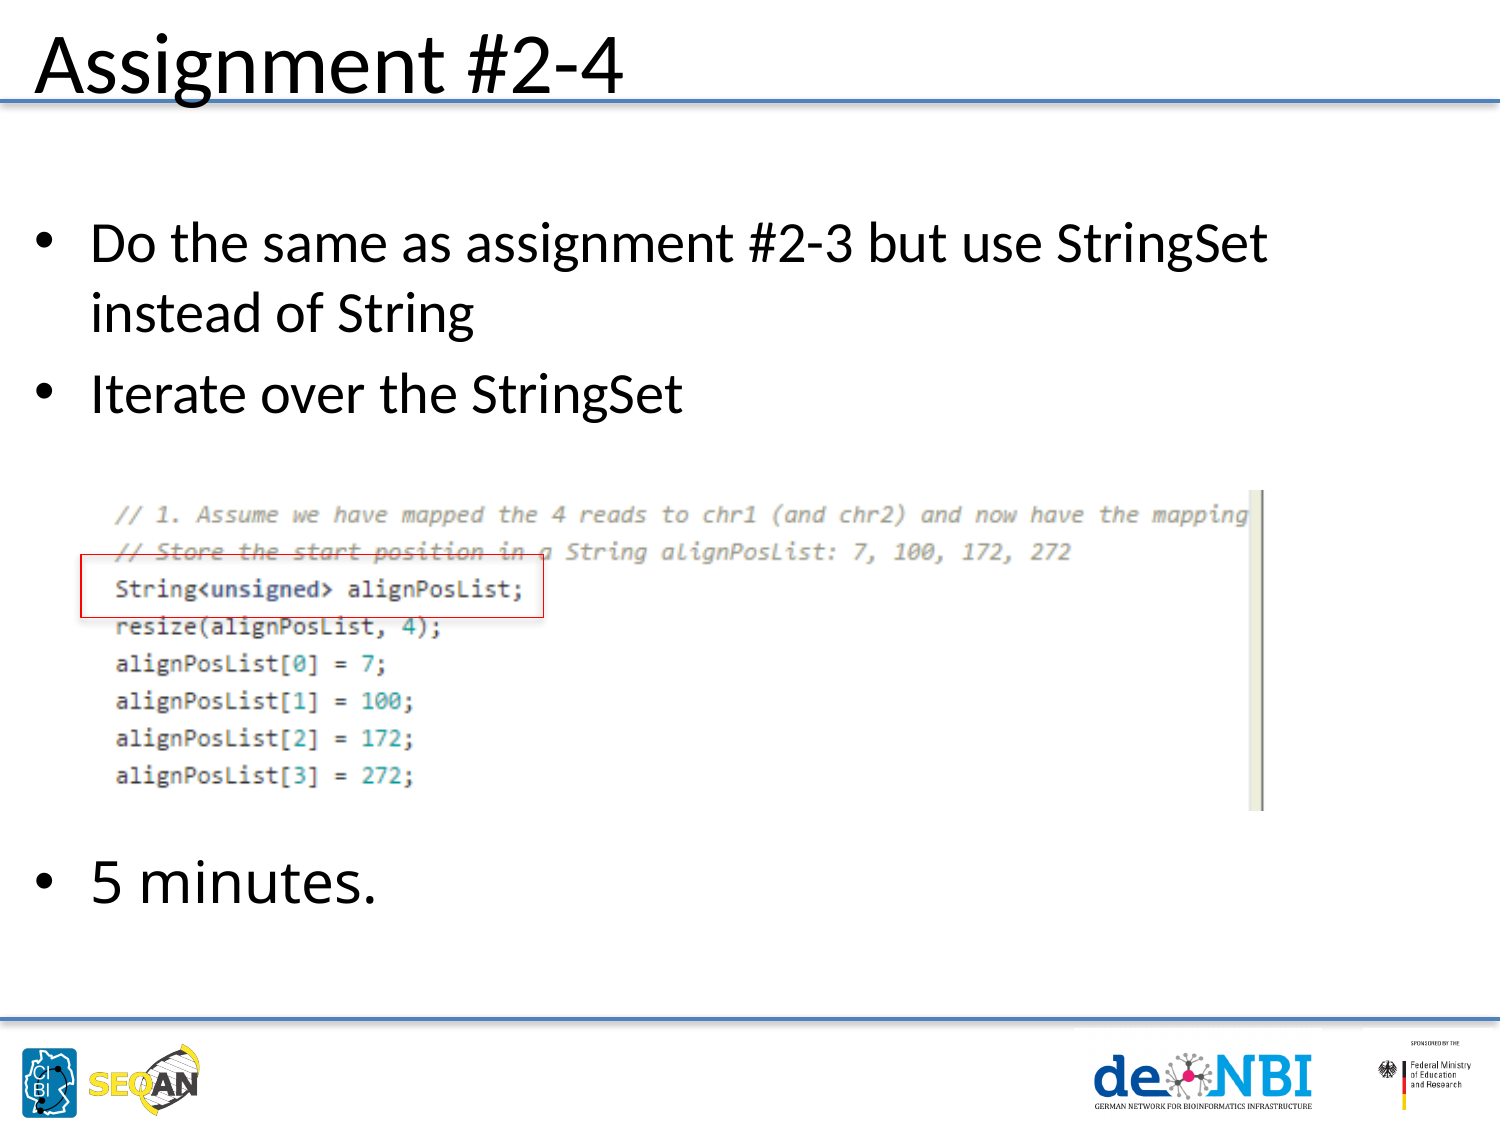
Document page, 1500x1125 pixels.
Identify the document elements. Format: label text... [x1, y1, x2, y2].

picture [75, 1042, 202, 1121]
picture [33, 1108, 44, 1113]
picture [31, 1060, 40, 1071]
picture [80, 490, 1266, 811]
picture [1074, 1028, 1322, 1122]
text_box Assignment #2-4 [19, 0, 1370, 119]
text_box Do the same as assignment #2-3 but use StringSet instead of String Iterate over the StringSet 5 minutes. [19, 196, 1370, 862]
picture [40, 1051, 48, 1059]
